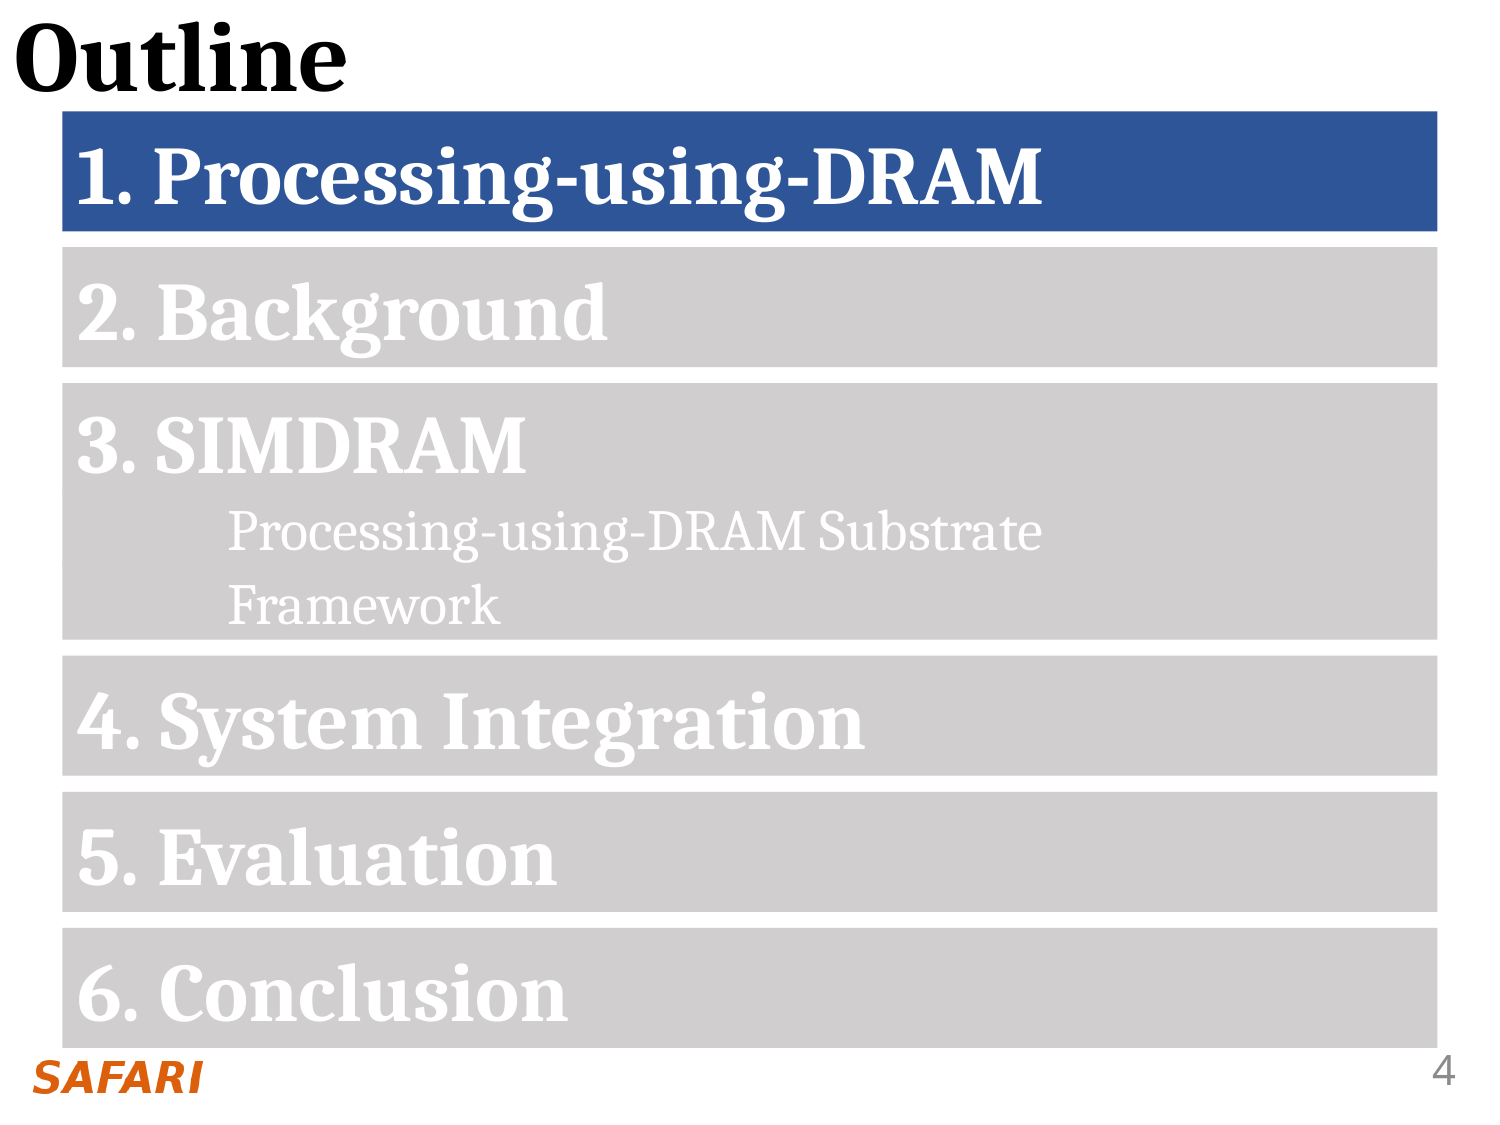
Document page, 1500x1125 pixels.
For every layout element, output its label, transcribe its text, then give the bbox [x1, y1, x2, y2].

title Outline [0, 0, 1475, 119]
picture [31, 1051, 209, 1104]
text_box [62, 111, 1438, 1048]
